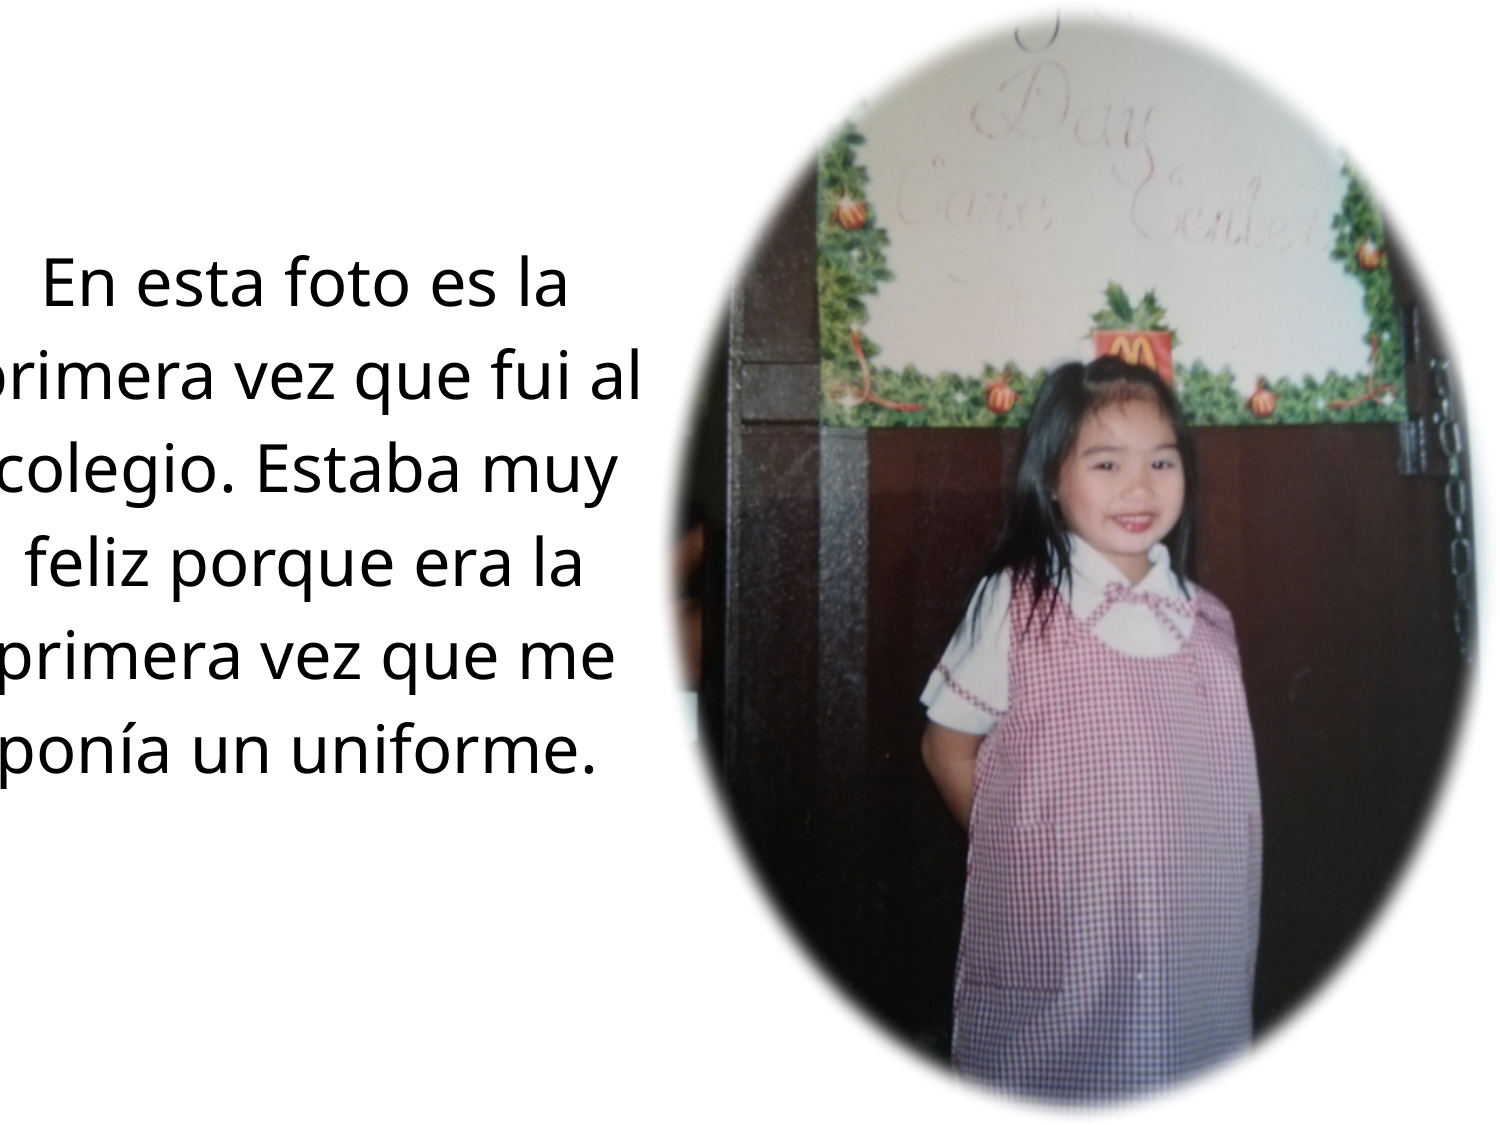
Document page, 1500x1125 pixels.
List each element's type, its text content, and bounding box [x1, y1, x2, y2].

picture [655, 0, 1500, 1125]
list En esta foto es la primera vez que fui al colegio. Estaba muy feliz porque era la primera vez que me ponía un uniforme. [0, 231, 650, 975]
